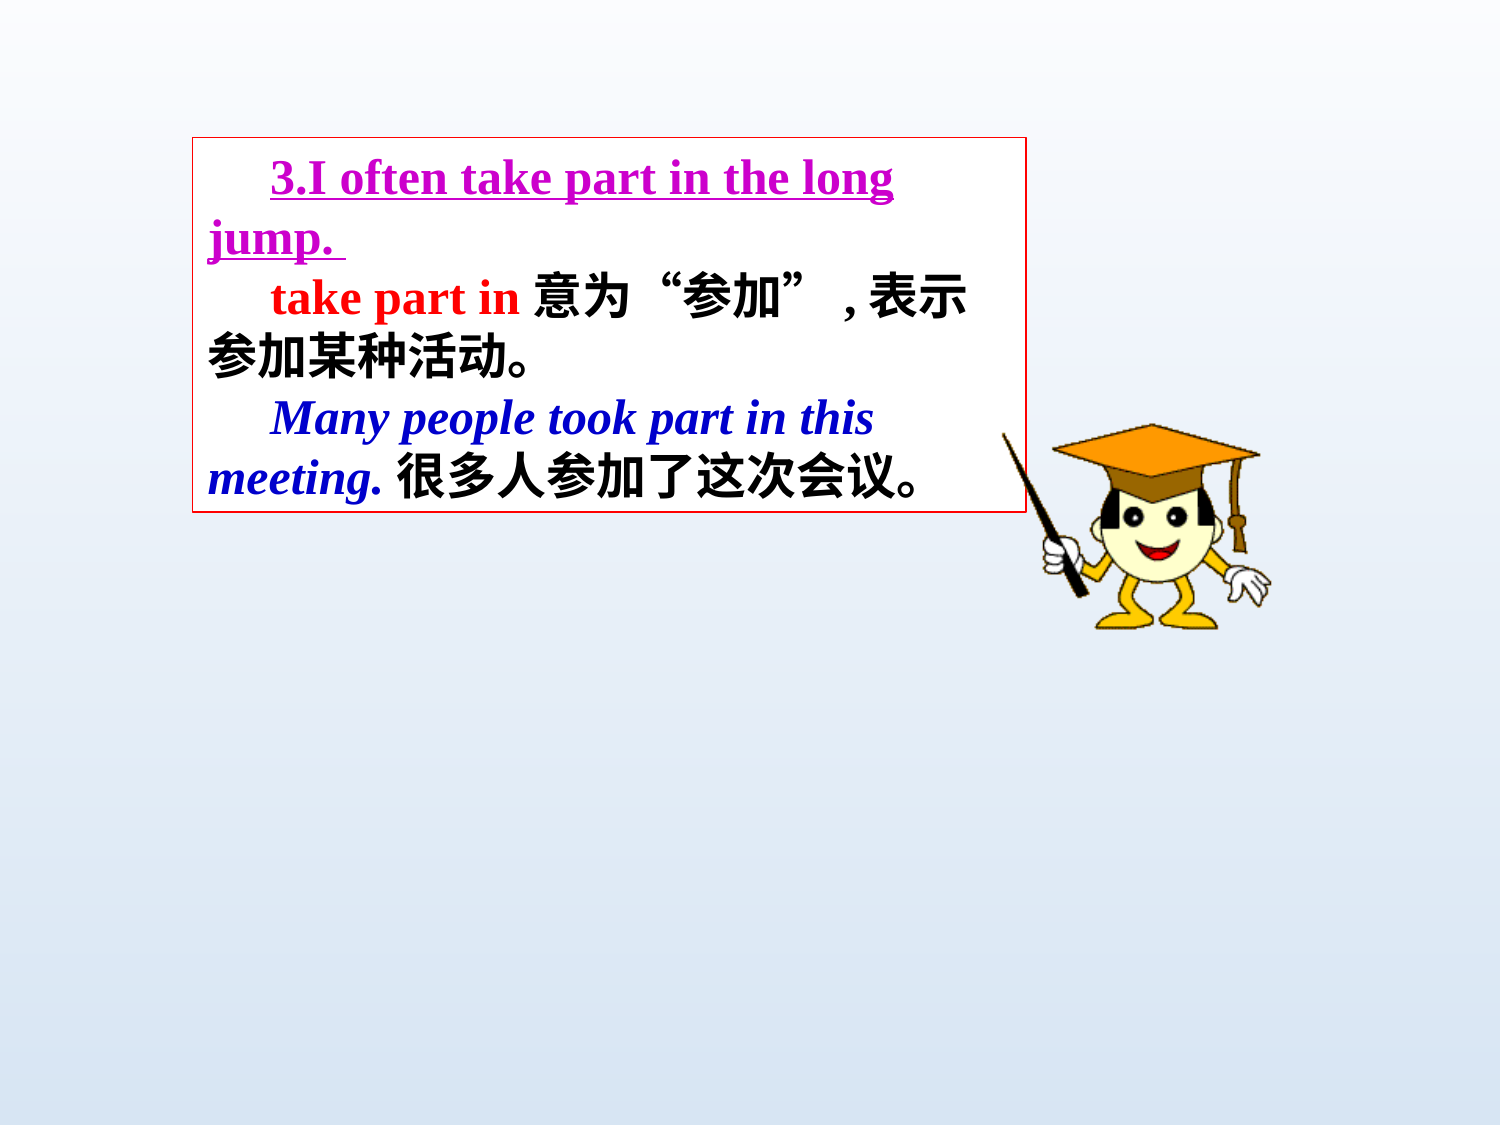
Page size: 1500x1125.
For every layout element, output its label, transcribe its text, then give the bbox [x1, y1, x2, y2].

picture [981, 408, 1295, 644]
text_box 3.I often take part in the long jump. take part in意为“参加”,表示参加某种活动。 Many people took part in this meeting.很多人参加了这次会议。 [192, 137, 1026, 513]
